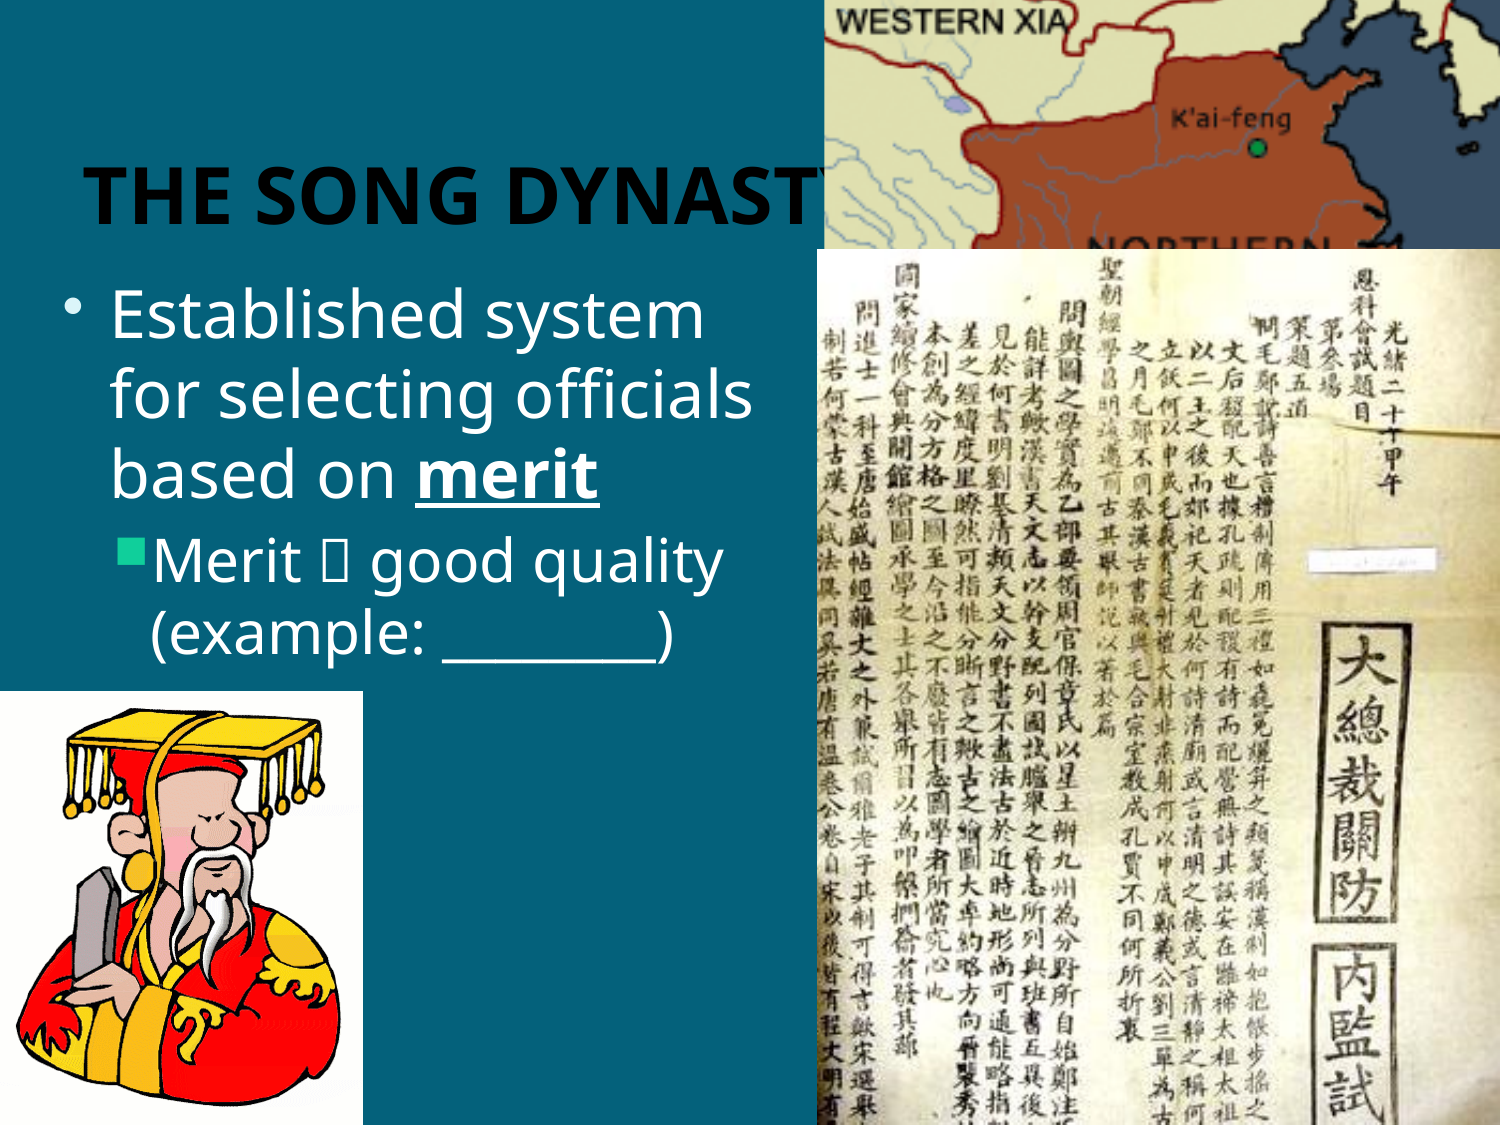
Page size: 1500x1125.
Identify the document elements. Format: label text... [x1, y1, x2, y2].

title The Song Dynasty [75, 52, 817, 240]
picture [818, 0, 1500, 1125]
list Established system for selecting officials based on merit Merit  good quality (example: ________) [50, 264, 811, 1059]
picture [0, 692, 362, 1125]
